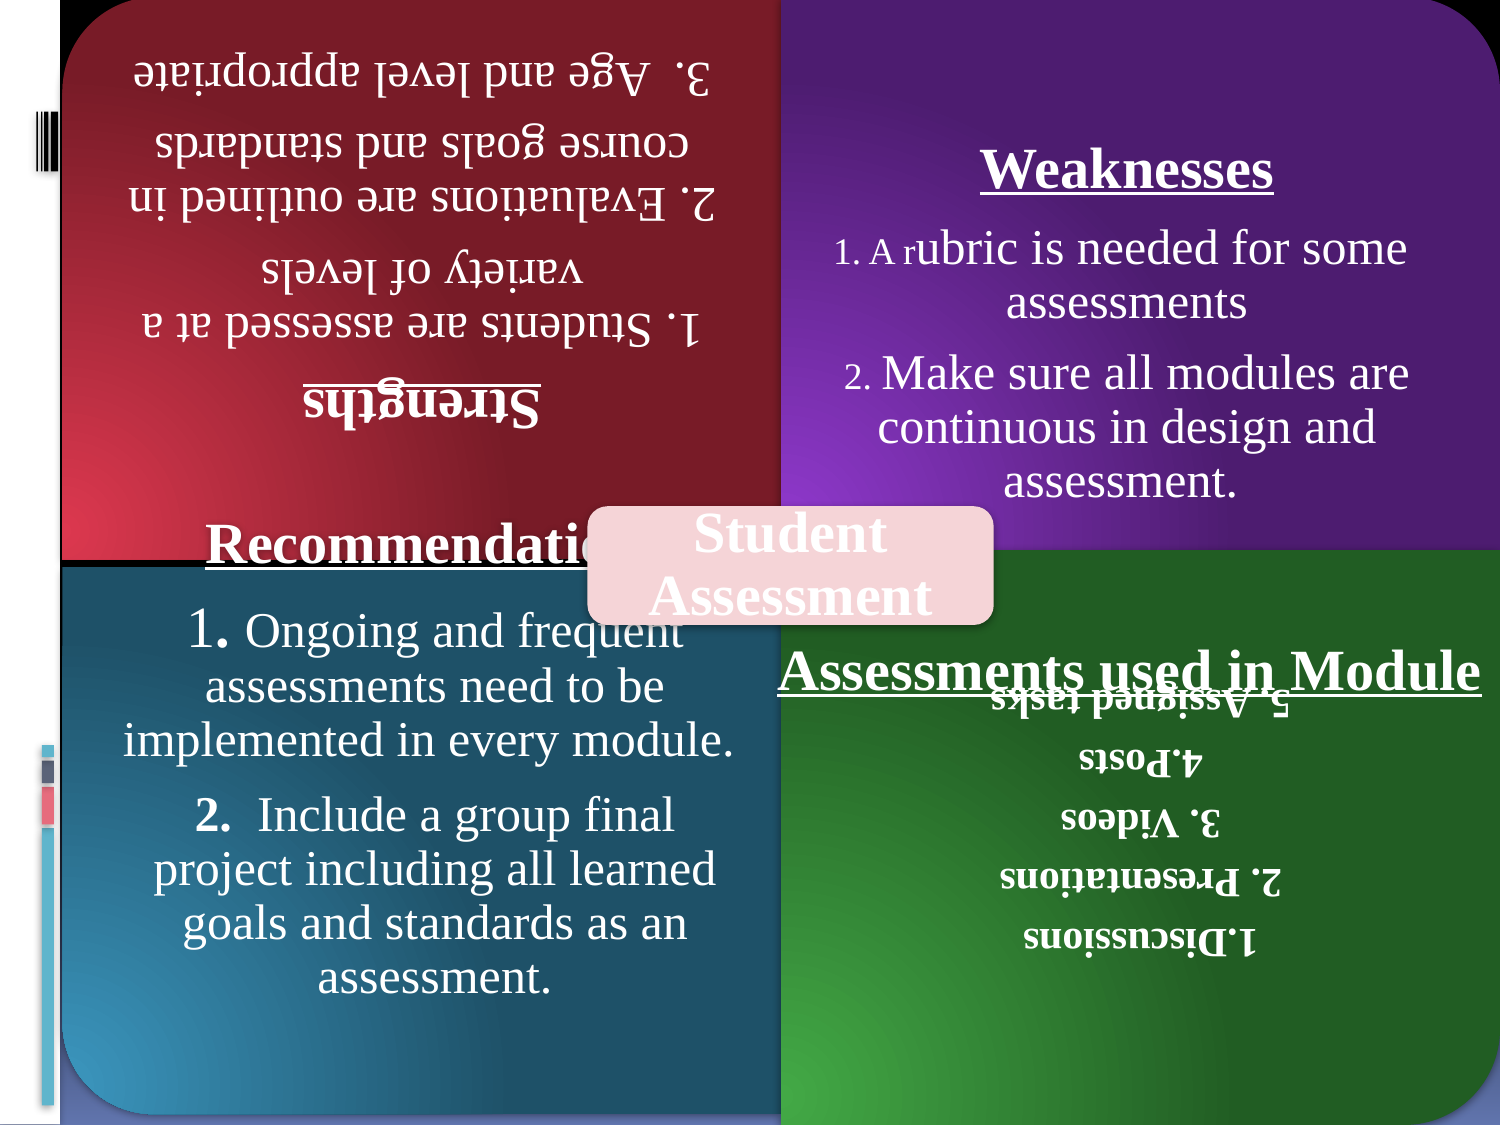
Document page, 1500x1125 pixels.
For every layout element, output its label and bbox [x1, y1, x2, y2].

text_box [61, 0, 1500, 1125]
